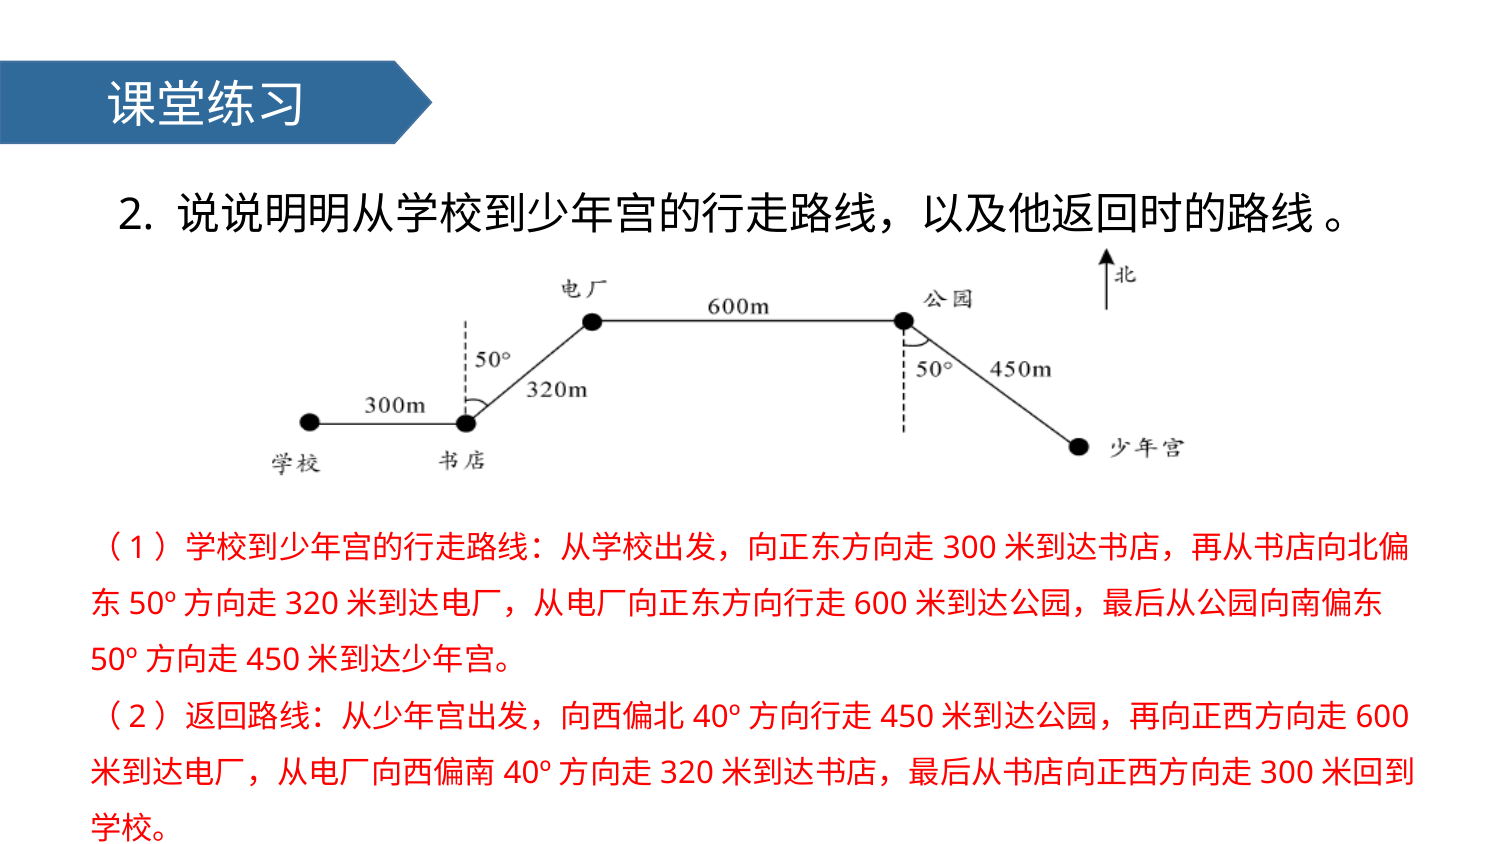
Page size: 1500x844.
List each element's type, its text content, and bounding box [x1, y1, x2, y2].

text_box （1）学校到少年宫的行走路线：从学校出发，向正东方向走300米到达书店，再从书店向北偏东50º方向走320米到达电厂，从电厂向正东方向行走600米到达公园，最后从公园向南偏东50º方向走450米到达少年宫。 （2）返回路线：从少年宫出发，向西偏北40º方向行走450米到达公园，再向正西方向走600米到达电厂，从电厂向西偏南40º方向走320米到达书店，最后从书店向正西方向走300米回到学校。 [78, 503, 1446, 844]
text_box 课堂练习 [0, 61, 432, 144]
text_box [103, 178, 1384, 482]
